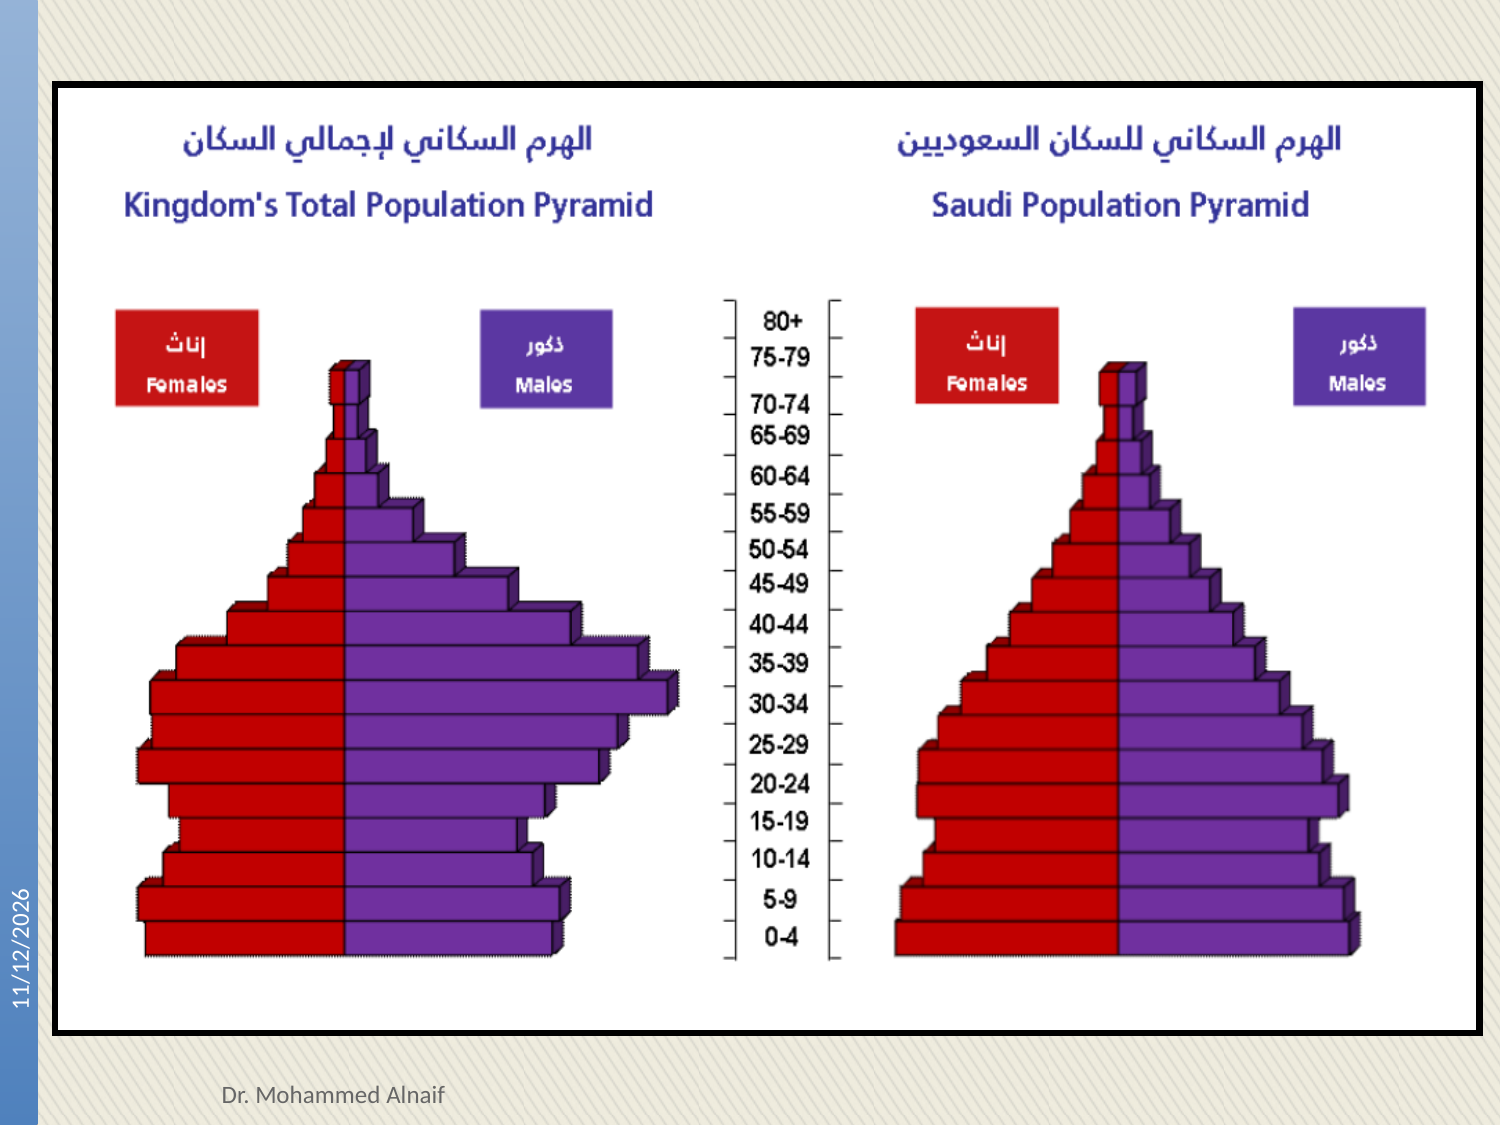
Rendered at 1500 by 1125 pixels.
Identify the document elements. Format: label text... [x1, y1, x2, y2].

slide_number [0, 594, 38, 1026]
footer Dr. Mohammed Alnaif [206, 1074, 1382, 1113]
slide_number 21 [1480, 941, 1488, 1002]
picture [57, 87, 1477, 1030]
